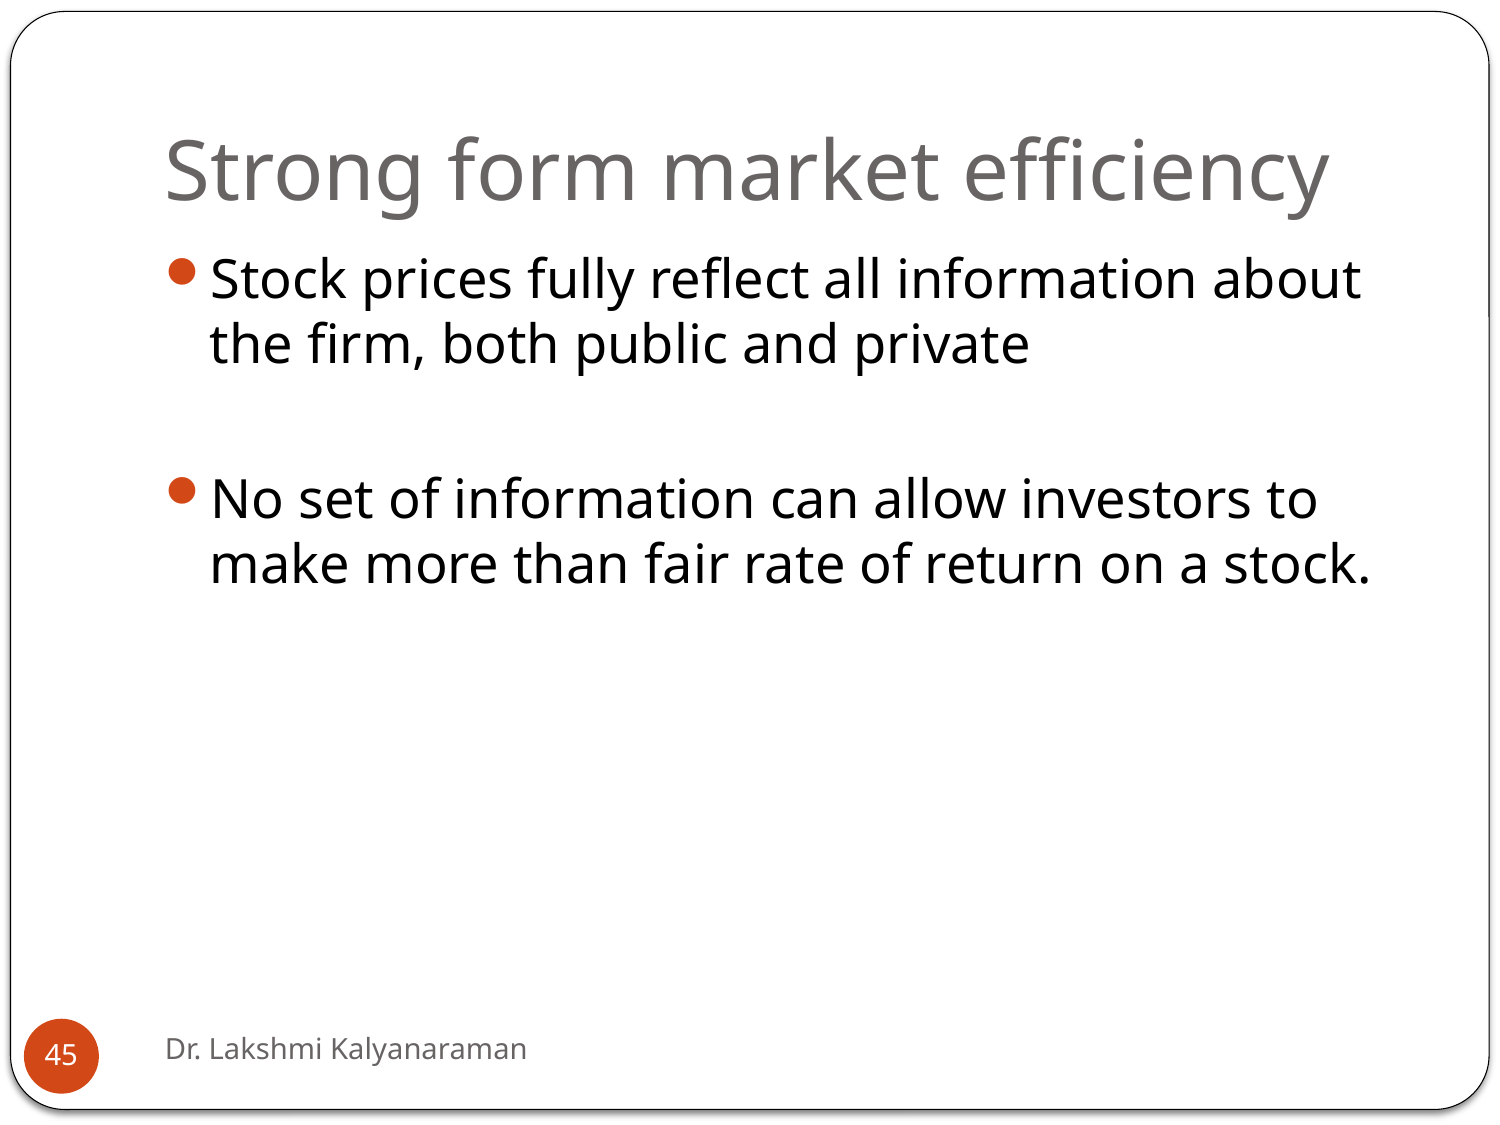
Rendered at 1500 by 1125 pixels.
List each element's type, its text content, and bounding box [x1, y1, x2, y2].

title Strong form market efficiency [150, 45, 1425, 233]
list Stock prices fully reflect all information about the firm, both public and private No set of information can allow investors to make more than fair rate of return on a stock. [150, 237, 1425, 988]
slide_number 45 [23, 1018, 99, 1094]
footer Dr. Lakshmi Kalyanaraman [150, 1012, 800, 1088]
